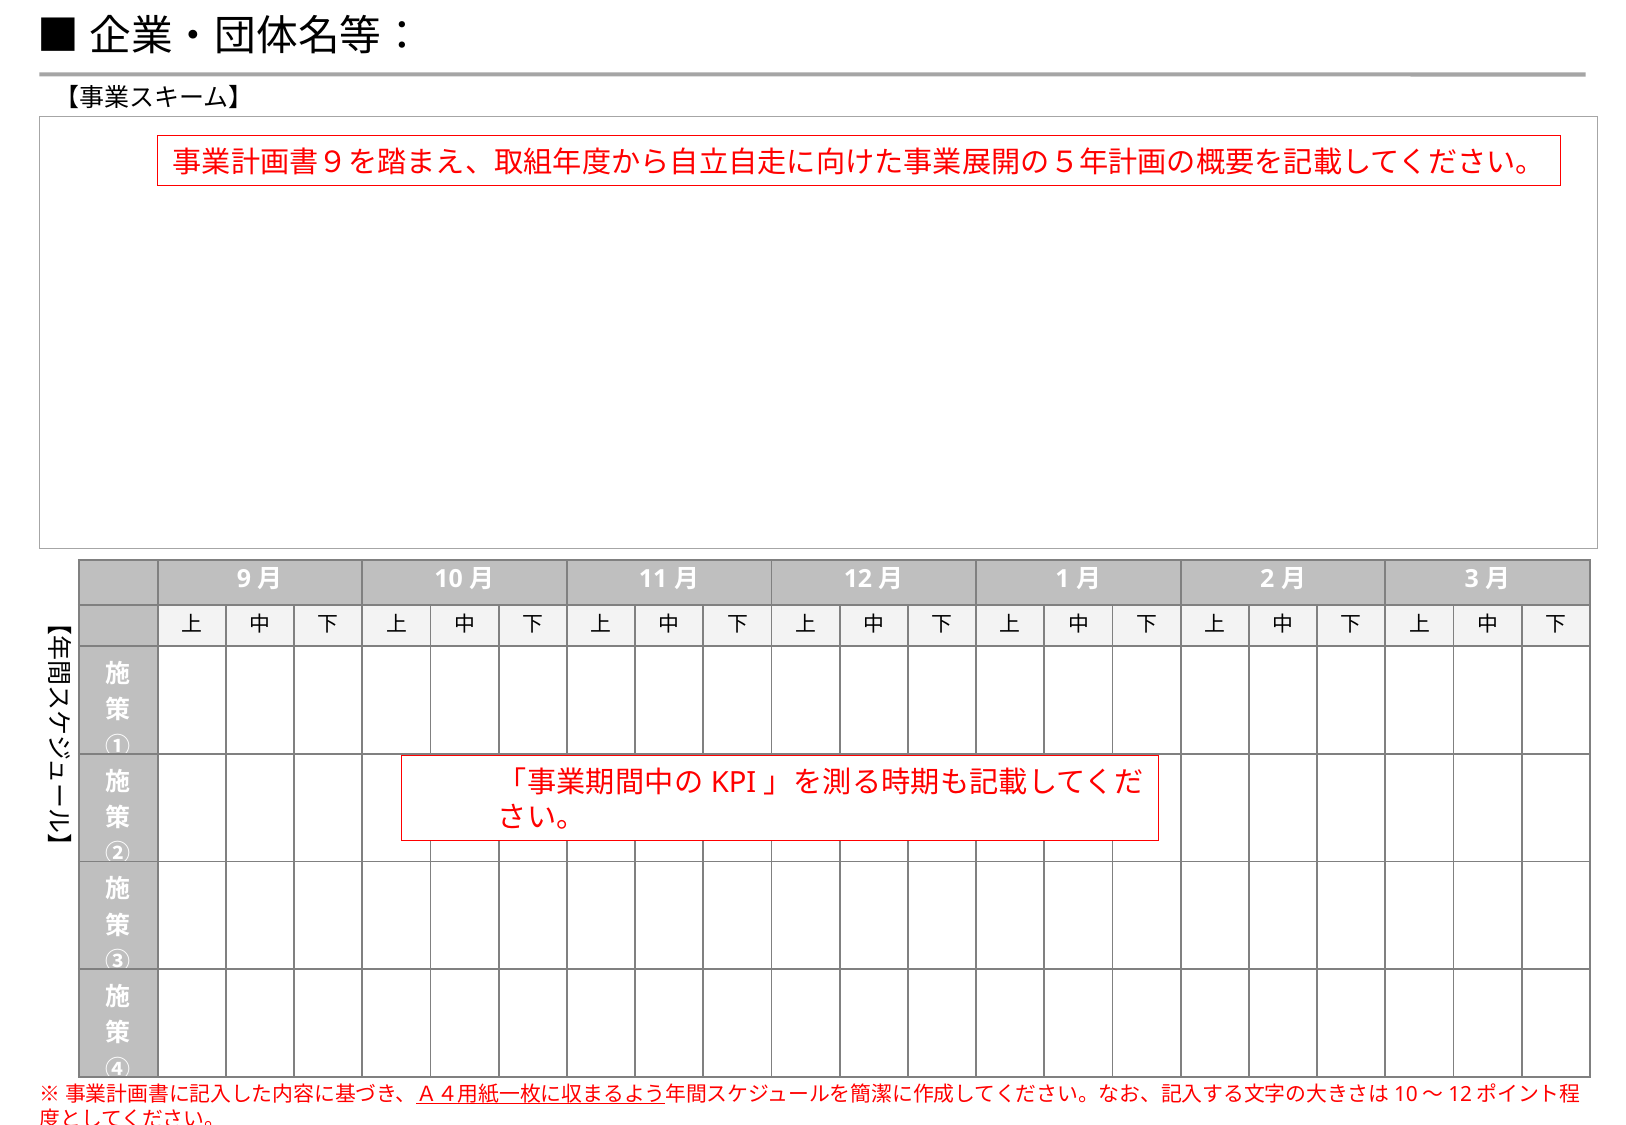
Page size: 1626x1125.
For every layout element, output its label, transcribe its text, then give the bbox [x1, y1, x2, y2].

table_cell 施策① [84, 647, 157, 753]
table_header 10月 [363, 561, 566, 604]
table_cell [1250, 970, 1316, 1076]
table_cell 上 [1386, 606, 1453, 645]
table_cell [977, 862, 1043, 968]
text_box ■企業・団体名等： [22, 0, 1533, 75]
text_box ※事業計画書に記入した内容に基づき、Ａ４用紙一枚に収まるよう年間スケジュールを簡潔に作成してください。なお、記入する文字の大きさは10～12ポイント程度としてください。 [24, 1073, 1611, 1125]
table_cell [909, 862, 975, 968]
table_cell [772, 970, 839, 1076]
table_cell [500, 841, 566, 861]
table_cell [227, 970, 293, 1076]
table_cell [1454, 755, 1521, 861]
table_cell [1045, 841, 1112, 861]
table_cell 下 [909, 606, 975, 645]
table_cell [84, 606, 157, 645]
table_cell [1113, 755, 1180, 861]
table_cell 上 [159, 606, 225, 645]
table_header 11月 [568, 561, 771, 604]
table_cell 中 [841, 606, 907, 645]
table_cell [363, 755, 430, 861]
table_cell [568, 647, 634, 753]
table_cell 下 [704, 606, 771, 645]
table_cell [1386, 647, 1453, 753]
table_cell 下 [1318, 606, 1384, 645]
table_cell [1113, 862, 1180, 968]
table_cell [363, 970, 430, 1076]
table_cell [1250, 862, 1316, 968]
table_header 2月 [1182, 561, 1384, 604]
table_cell 中 [1045, 606, 1112, 645]
table_header 12月 [772, 561, 975, 604]
text_box 【年間スケジュール】 [22, 595, 84, 906]
table_cell [431, 862, 498, 968]
table_cell [1182, 647, 1248, 753]
table_cell 施策④ [80, 970, 157, 1076]
table_cell [227, 755, 293, 861]
table_cell [1523, 862, 1589, 968]
table_cell [772, 647, 839, 753]
table_cell [977, 647, 1043, 753]
table_cell [159, 647, 225, 753]
table_cell 上 [772, 606, 839, 645]
table_cell [363, 647, 430, 753]
table_cell [500, 862, 566, 968]
table_cell [568, 970, 634, 1076]
table_cell [568, 841, 634, 861]
table_cell [1045, 647, 1112, 753]
table_cell [704, 862, 771, 968]
table_cell [159, 755, 225, 861]
table_header 3月 [1386, 561, 1589, 604]
table_cell [295, 647, 361, 753]
table_cell [1523, 970, 1589, 1076]
text_box 【事業スキーム】 [39, 74, 918, 120]
table_cell [1045, 862, 1112, 968]
table_cell [500, 647, 566, 753]
table_cell [1454, 970, 1521, 1076]
table_cell [1318, 862, 1384, 968]
table_cell [227, 862, 293, 968]
table_cell [1386, 970, 1453, 1076]
table_cell [841, 647, 907, 753]
table_cell [704, 841, 771, 861]
table_header 9月 [159, 561, 361, 604]
table_cell 下 [1523, 606, 1589, 645]
table_cell 施策② [84, 755, 157, 861]
table_cell [636, 862, 702, 968]
table_cell [1386, 755, 1453, 861]
table_cell [1454, 862, 1521, 968]
table_cell [636, 841, 702, 861]
table_cell [909, 970, 975, 1076]
table_cell [431, 841, 498, 861]
table_cell 中 [1250, 606, 1316, 645]
table_cell [363, 862, 430, 968]
table_cell [1318, 970, 1384, 1076]
table_cell 上 [1182, 606, 1248, 645]
text_box [39, 116, 1598, 549]
table_cell [636, 647, 702, 753]
table_cell [295, 970, 361, 1076]
table_cell 中 [431, 606, 498, 645]
table_header 1月 [977, 561, 1180, 604]
table_cell [841, 970, 907, 1076]
table_cell 上 [977, 606, 1043, 645]
table_cell [1045, 970, 1112, 1076]
table_cell [1113, 647, 1180, 753]
table_cell [909, 841, 975, 861]
table_cell [772, 862, 839, 968]
table_cell [1182, 755, 1248, 861]
table_cell [977, 841, 1043, 861]
table_cell 上 [568, 606, 634, 645]
table_cell [977, 970, 1043, 1076]
table_cell [227, 647, 293, 753]
table_cell [772, 841, 839, 861]
table_header [80, 561, 157, 604]
table_cell [159, 970, 225, 1076]
table_cell [1454, 647, 1521, 753]
table_cell [909, 647, 975, 753]
text_box 事業計画書９を踏まえ、取組年度から自立自走に向けた事業展開の５年計画の概要を記載してください。 [157, 135, 1561, 186]
table_cell [431, 647, 498, 753]
table_cell [500, 970, 566, 1076]
table_cell [1523, 647, 1589, 753]
table_cell [704, 647, 771, 753]
table_cell [568, 862, 634, 968]
table_cell [1386, 862, 1453, 968]
table_cell 中 [227, 606, 293, 645]
table_cell 上 [363, 606, 430, 645]
table_cell [1523, 755, 1589, 861]
table_cell [159, 862, 225, 968]
table_cell [1182, 970, 1248, 1076]
table_cell [1318, 755, 1384, 861]
table_cell [295, 862, 361, 968]
table_cell [1250, 647, 1316, 753]
table_cell 下 [295, 606, 361, 645]
table_cell [1250, 755, 1316, 861]
table_cell 中 [636, 606, 702, 645]
table_cell 下 [1113, 606, 1180, 645]
table_cell 下 [500, 606, 566, 645]
table_cell [841, 862, 907, 968]
table_cell [1182, 862, 1248, 968]
table_cell [704, 970, 771, 1076]
table_cell [1113, 970, 1180, 1076]
table_cell [636, 970, 702, 1076]
table_cell 施策③ [80, 862, 157, 968]
table_cell [295, 755, 361, 861]
table_cell [1318, 647, 1384, 753]
text_box 「事業期間中のKPI」を測る時期も記載してください。 [401, 755, 1159, 841]
table_cell [431, 970, 498, 1076]
table_cell 中 [1454, 606, 1521, 645]
table_cell [841, 841, 907, 861]
